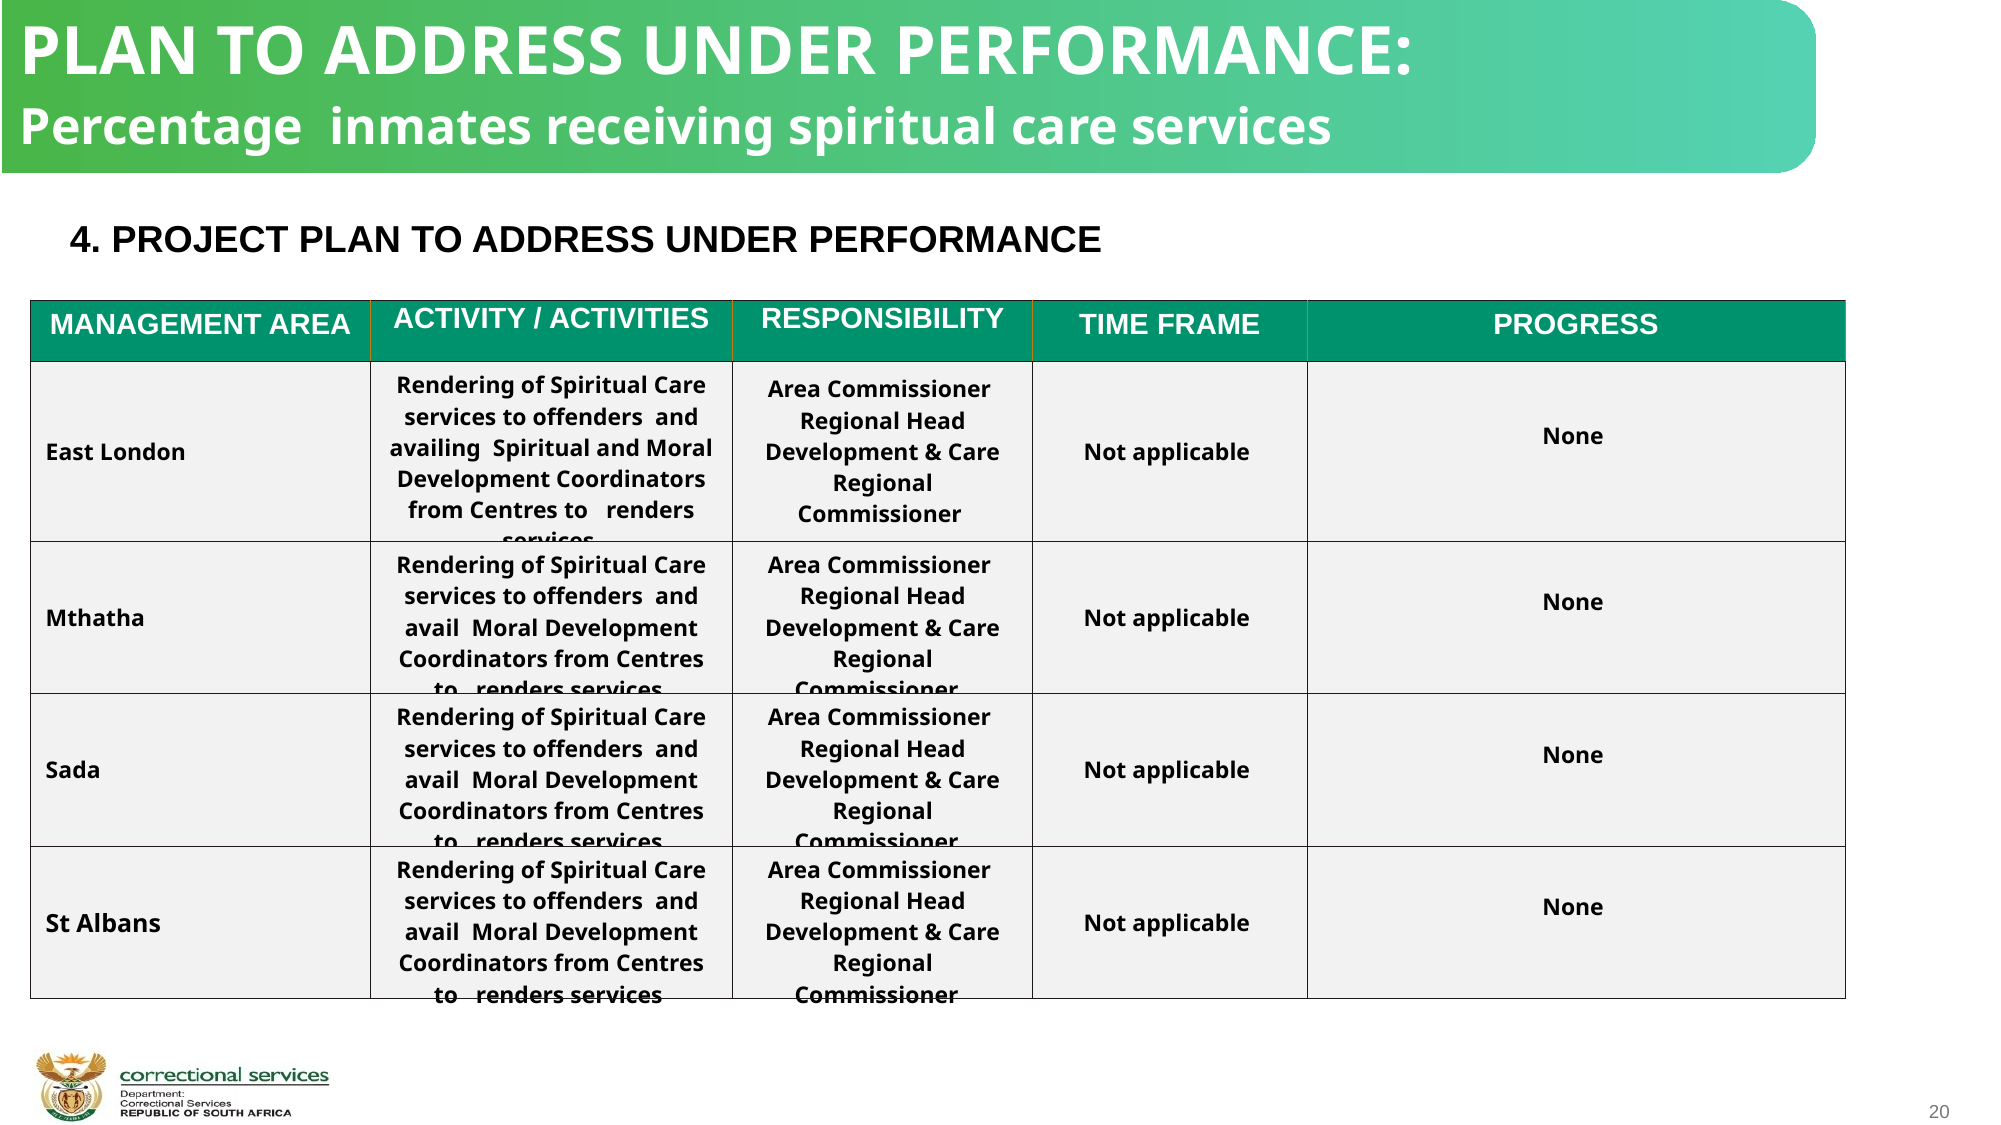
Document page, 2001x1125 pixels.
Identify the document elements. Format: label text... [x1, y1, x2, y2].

table_cell Rendering of Spiritual Care services to offenders and avail Moral Development Coordinators from Centres to renders services [371, 847, 732, 998]
table_cell East London [31, 362, 370, 541]
table_header MANAGEMENT AREA [31, 301, 370, 361]
table_cell Rendering of Spiritual Care services to offenders and avail Moral Development Coordinators from Centres to renders services [371, 542, 732, 693]
table_cell None [1308, 694, 1845, 846]
table_cell Not applicable [1033, 694, 1307, 846]
table_cell None [1308, 362, 1845, 541]
table_cell None [1308, 542, 1845, 693]
table_header TIME FRAME [1033, 301, 1307, 361]
table_cell Area Commissioner Regional Head Development & Care Regional Commissioner [733, 847, 1032, 998]
table_cell Rendering of Spiritual Care services to offenders and availing Spiritual and Moral Development Coordinators from Centres to renders services [371, 362, 732, 541]
text_box [2, 0, 1816, 173]
table_header RESPONSIBILITY [733, 301, 1032, 361]
table_header PROGRESS [1308, 301, 1845, 361]
table_cell Rendering of Spiritual Care services to offenders and avail Moral Development Coordinators from Centres to renders services [371, 694, 732, 846]
table_cell Mthatha [31, 542, 370, 693]
text_box 4. PROJECT PLAN TO ADDRESS UNDER PERFORMANCE [2, 207, 1503, 267]
table_cell Area Commissioner Regional Head Development & Care Regional Commissioner [733, 362, 1032, 541]
table_cell St Albans [31, 847, 370, 998]
table_cell Area Commissioner Regional Head Development & Care Regional Commissioner [733, 694, 1032, 846]
table_cell Sada [31, 694, 370, 846]
text_box PLAN TO ADDRESS UNDER PERFORMANCE: Percentage inmates receiving spiritual care services [4, 9, 1803, 96]
table_cell Not applicable [1033, 542, 1307, 693]
table_cell Not applicable [1033, 847, 1307, 998]
table_header ACTIVITY / ACTIVITIES [371, 301, 732, 361]
picture [33, 1049, 332, 1123]
table_cell Not applicable [1033, 362, 1307, 541]
table_cell None [1308, 847, 1845, 998]
table_cell Area Commissioner Regional Head Development & Care Regional Commissioner [733, 542, 1032, 693]
